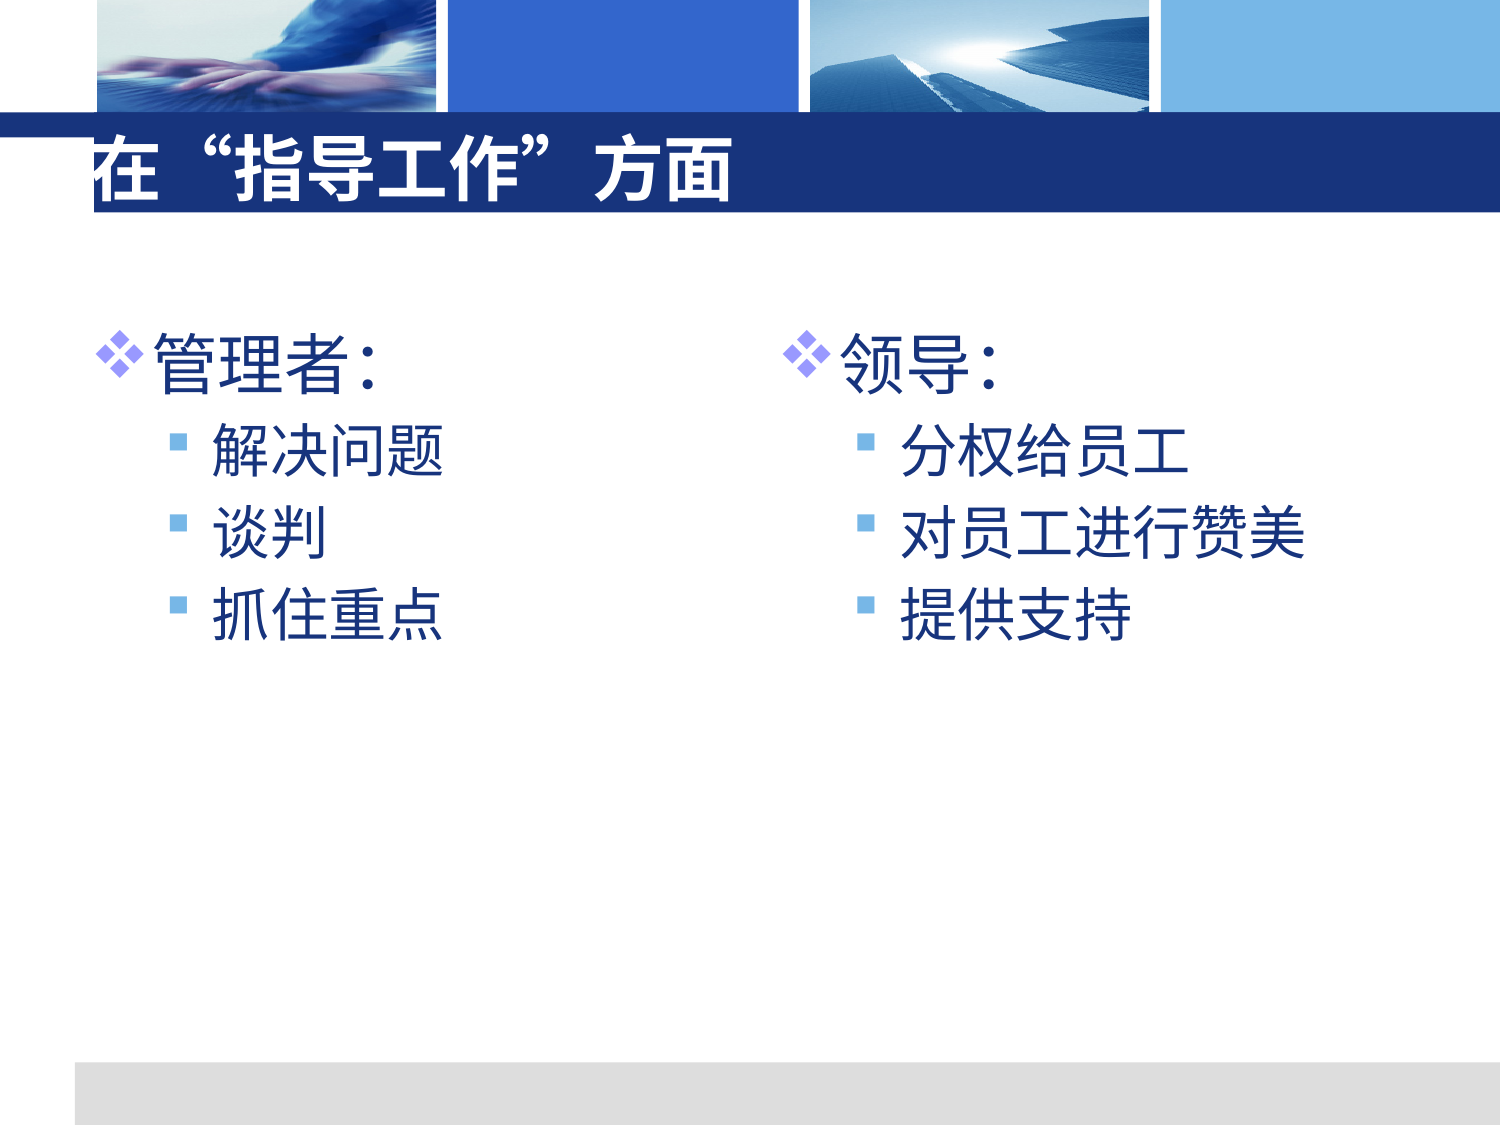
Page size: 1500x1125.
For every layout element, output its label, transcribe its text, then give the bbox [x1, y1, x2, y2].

title 在“指导工作”方面 管理者与领导的区别 [75, 115, 1425, 304]
list 领导： 分权给员工 对员工进行赞美 提供支持 [762, 315, 1425, 1043]
picture [97, 0, 437, 112]
picture [810, 0, 1150, 112]
list 管理者： 解决问题 谈判 抓住重点 [75, 315, 738, 1043]
